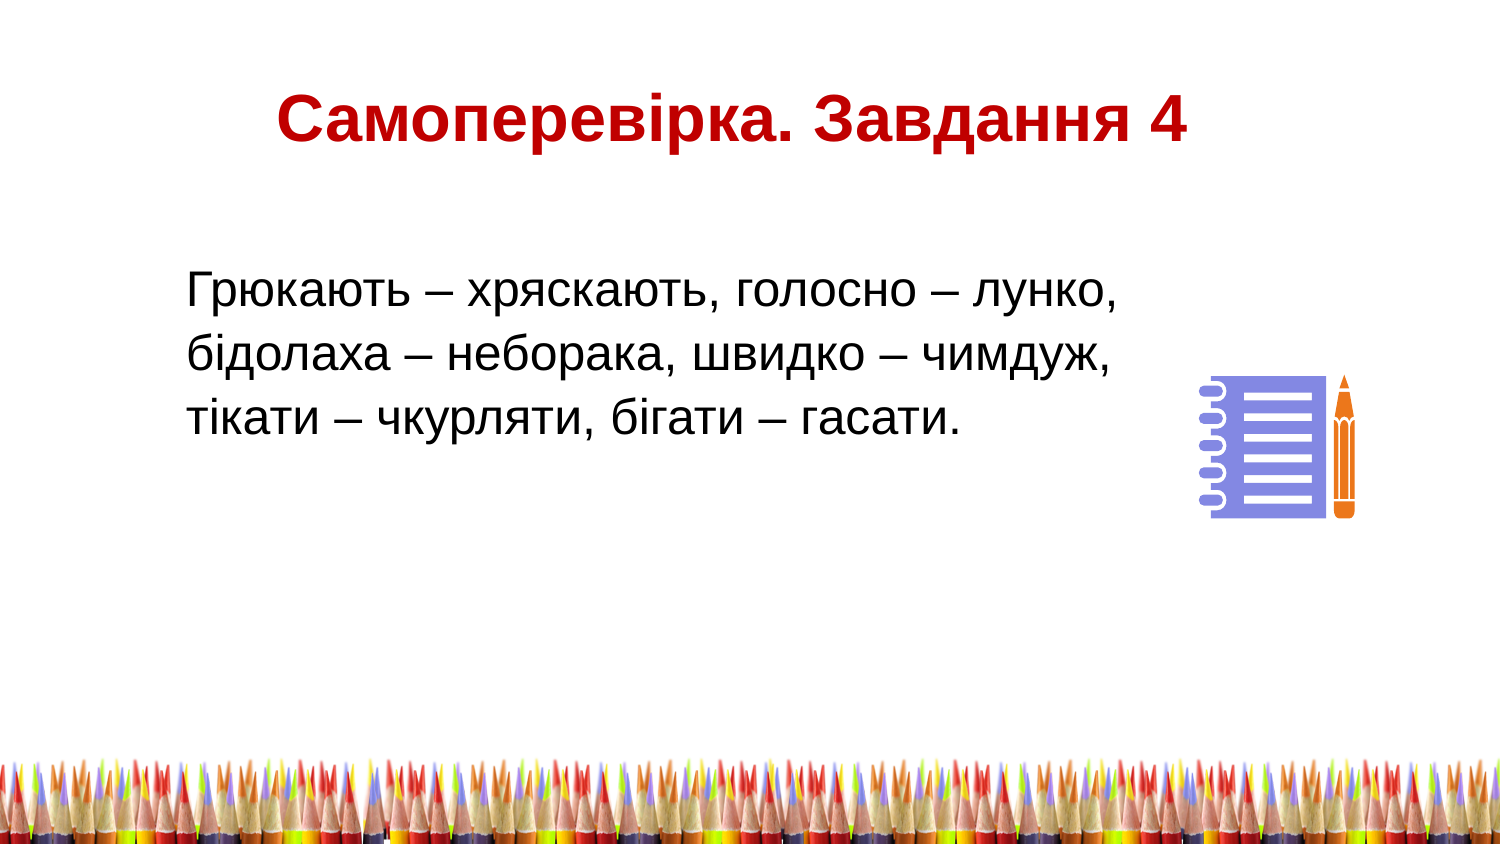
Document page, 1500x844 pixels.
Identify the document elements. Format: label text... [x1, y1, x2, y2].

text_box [1198, 374, 1355, 519]
text_box Грюкають – хряскають, голосно – лунко, бідолаха – неборака, швидко – чимдуж, тікати – чкурляти, бігати – гасати. [171, 244, 1152, 452]
list Самоперевірка. Завдання 4 [0, 91, 1483, 139]
picture [0, 756, 1500, 844]
